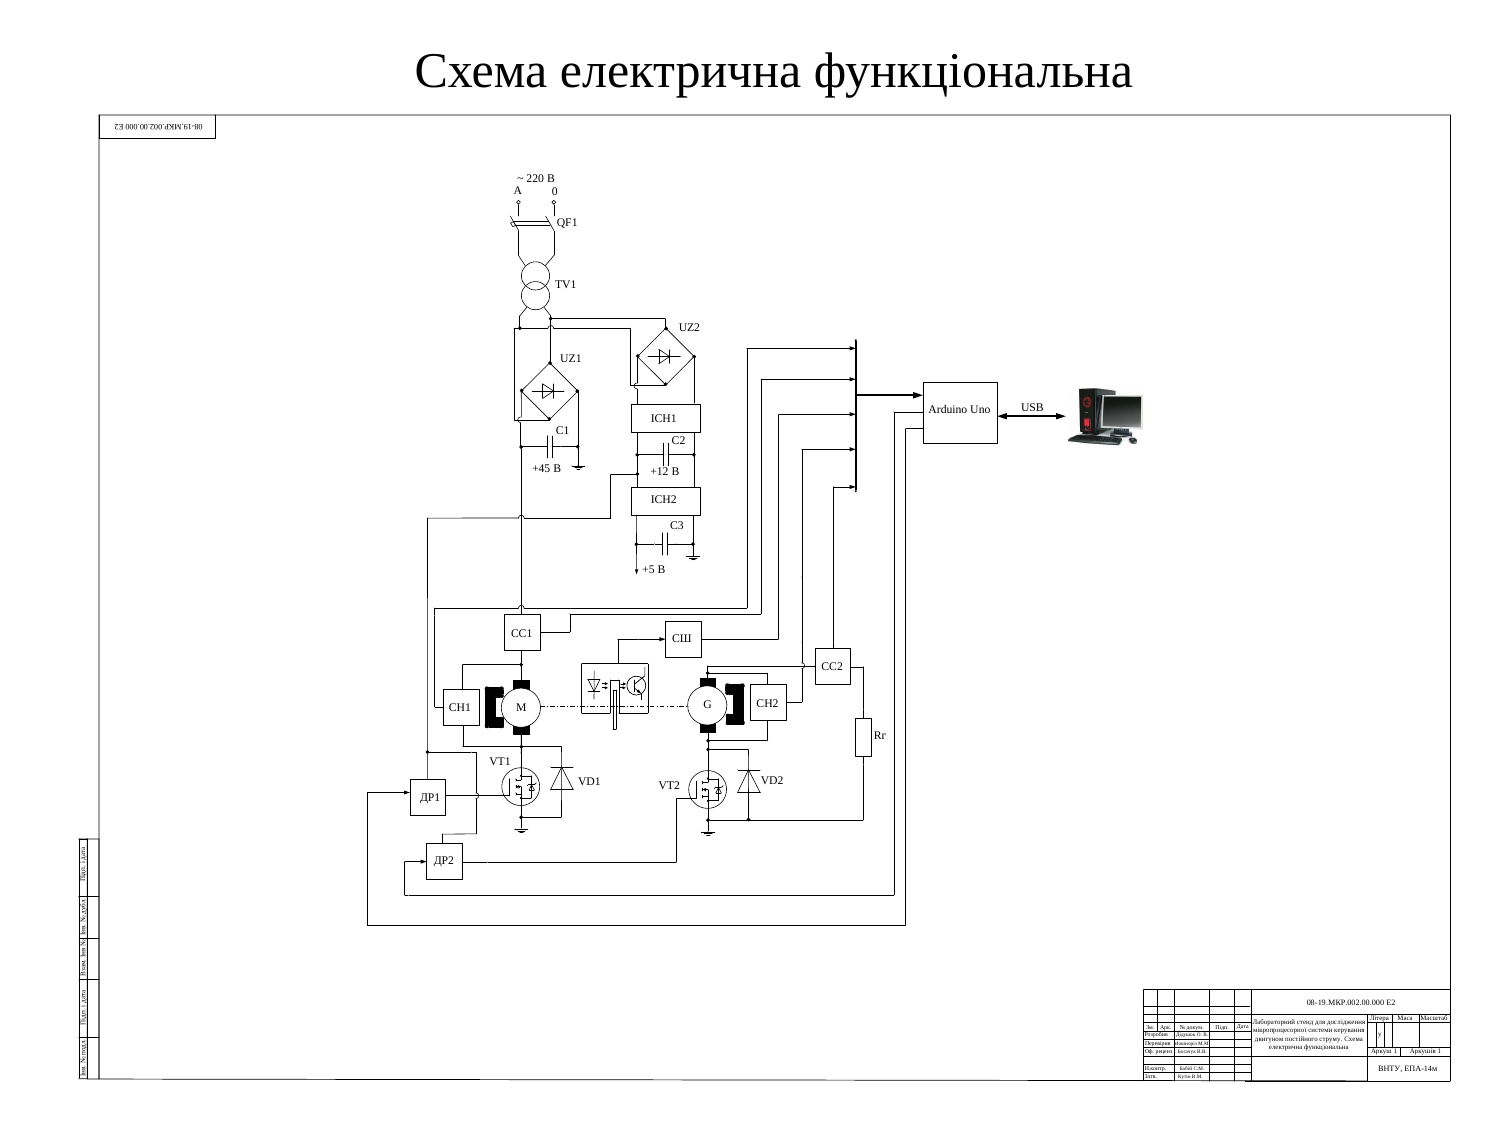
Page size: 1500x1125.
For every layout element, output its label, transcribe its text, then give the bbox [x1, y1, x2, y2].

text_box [76, 113, 1454, 1088]
text_box Cхема електрична функціональна [136, 1, 1412, 112]
